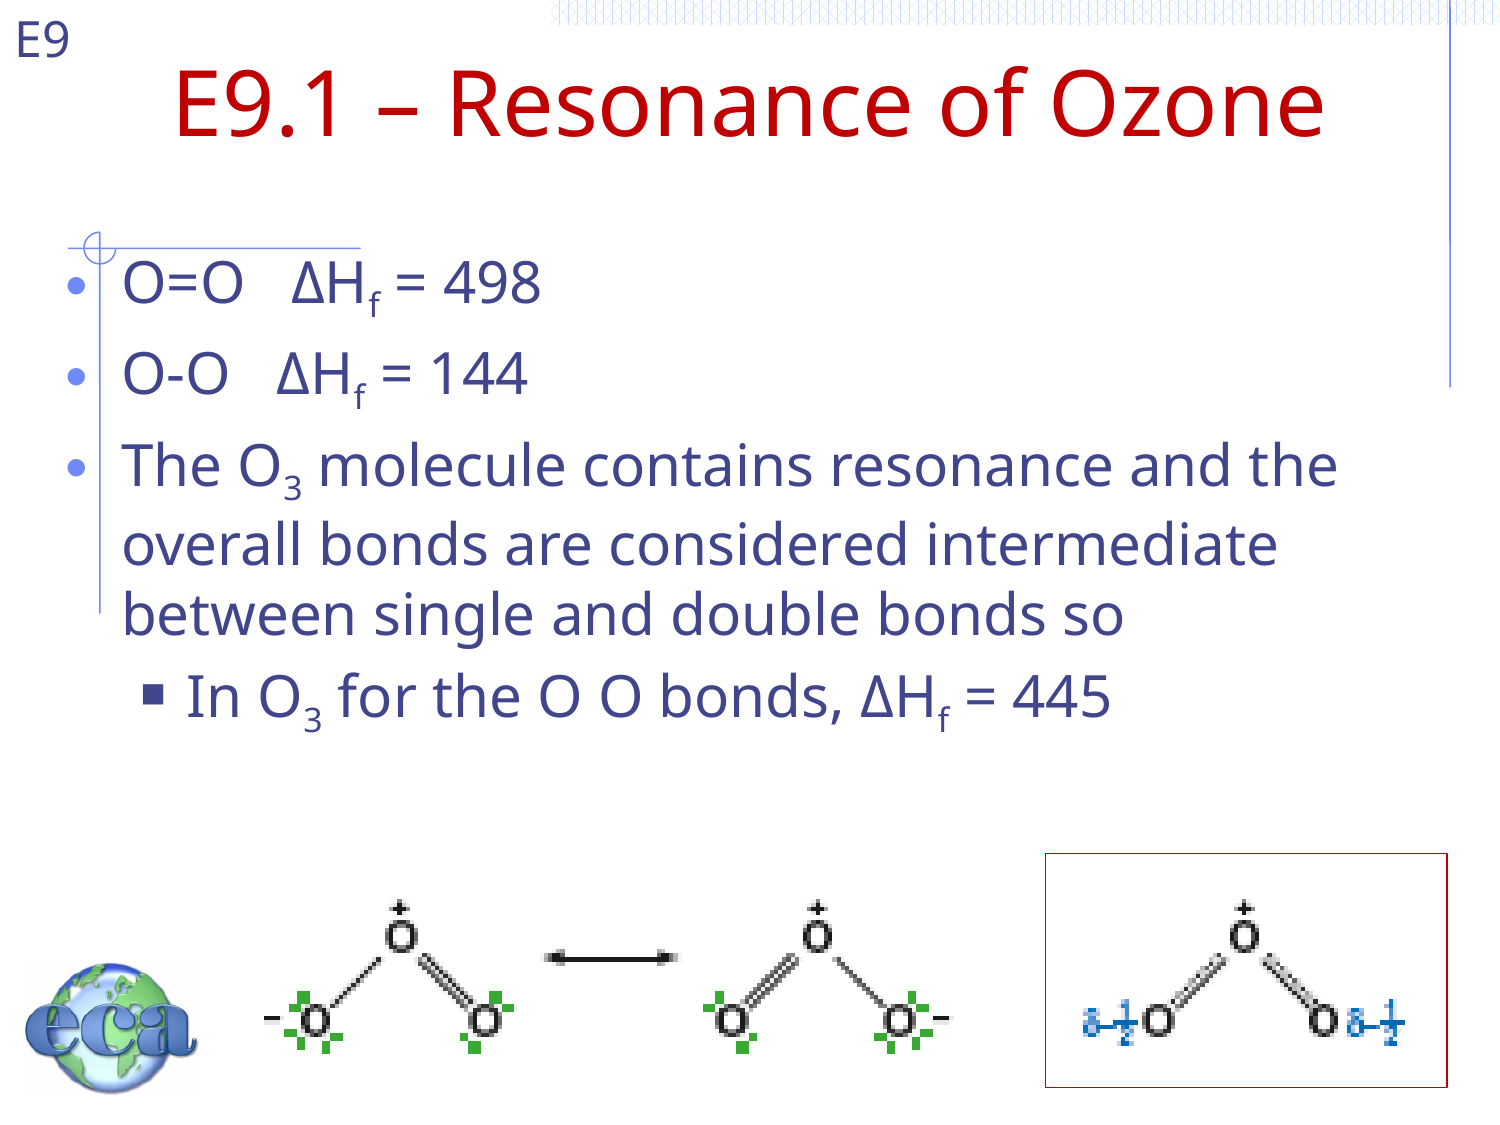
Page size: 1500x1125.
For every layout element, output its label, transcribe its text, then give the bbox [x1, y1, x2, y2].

picture [23, 960, 200, 1096]
title E9.1 – Resonance of Ozone [37, 24, 1463, 163]
picture [218, 853, 1477, 1088]
